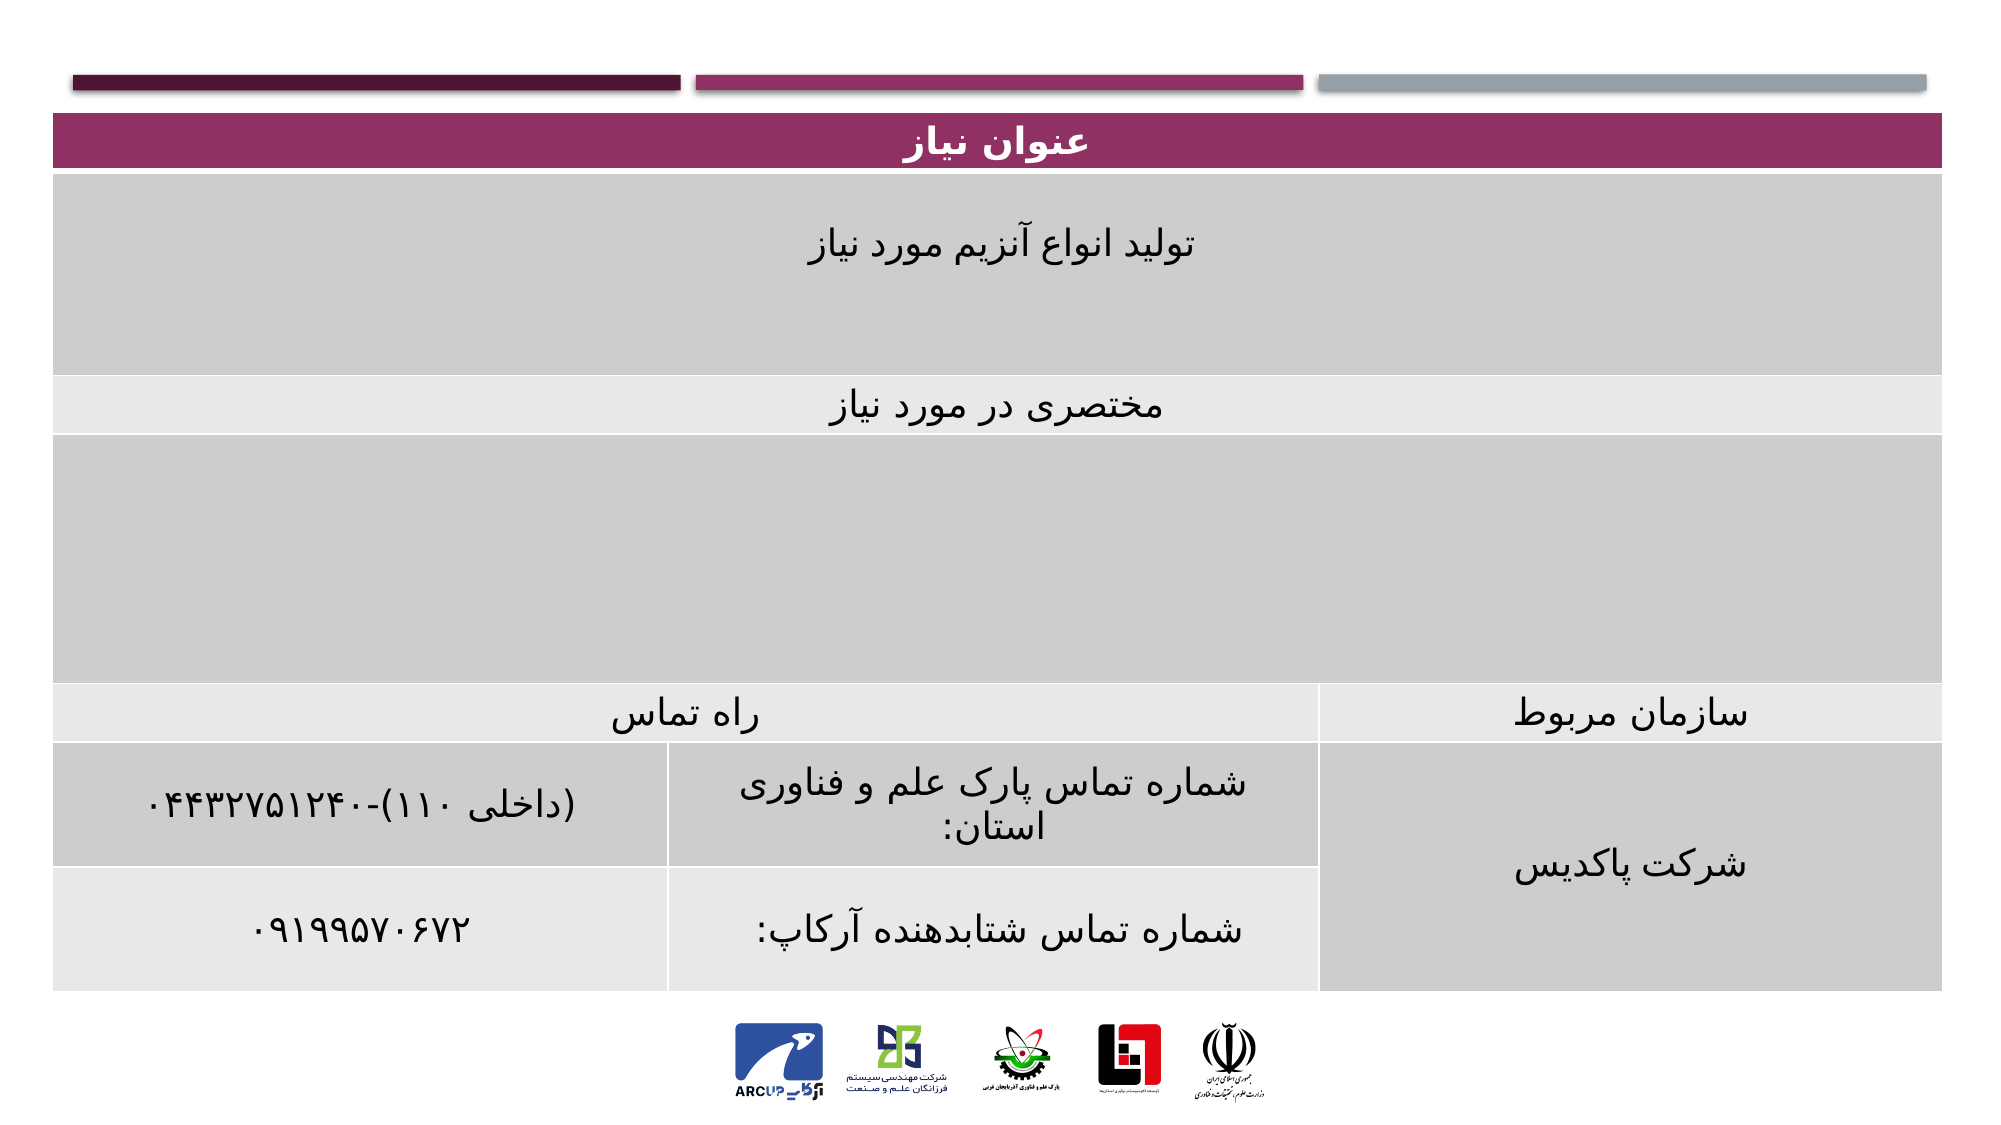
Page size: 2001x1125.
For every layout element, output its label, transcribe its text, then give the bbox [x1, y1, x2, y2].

table_cell مختصری در مورد نیاز [53, 376, 1942, 433]
table_cell شماره تماس پارک علم و فناوری استان: [669, 743, 1318, 866]
table_cell تولید انواع آنزیم مورد نیاز [53, 174, 1942, 375]
table_cell ۰۹۱۹۹۵۷۰۶۷۲ [53, 868, 667, 991]
table_cell (داخلی ۱۱۰)-۰۴۴۳۲۷۵۱۲۴۰ [53, 743, 667, 866]
table_cell راه تماس [53, 684, 1318, 741]
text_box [728, 1018, 1271, 1103]
table_cell شماره تماس شتابدهنده آرکاپ: [669, 868, 1318, 991]
table_cell [53, 435, 1942, 683]
table_header عنوان نیاز [53, 113, 1942, 168]
table_cell سازمان مربوط [1320, 684, 1942, 741]
table_cell شرکت پاکدیس [1320, 743, 1942, 991]
